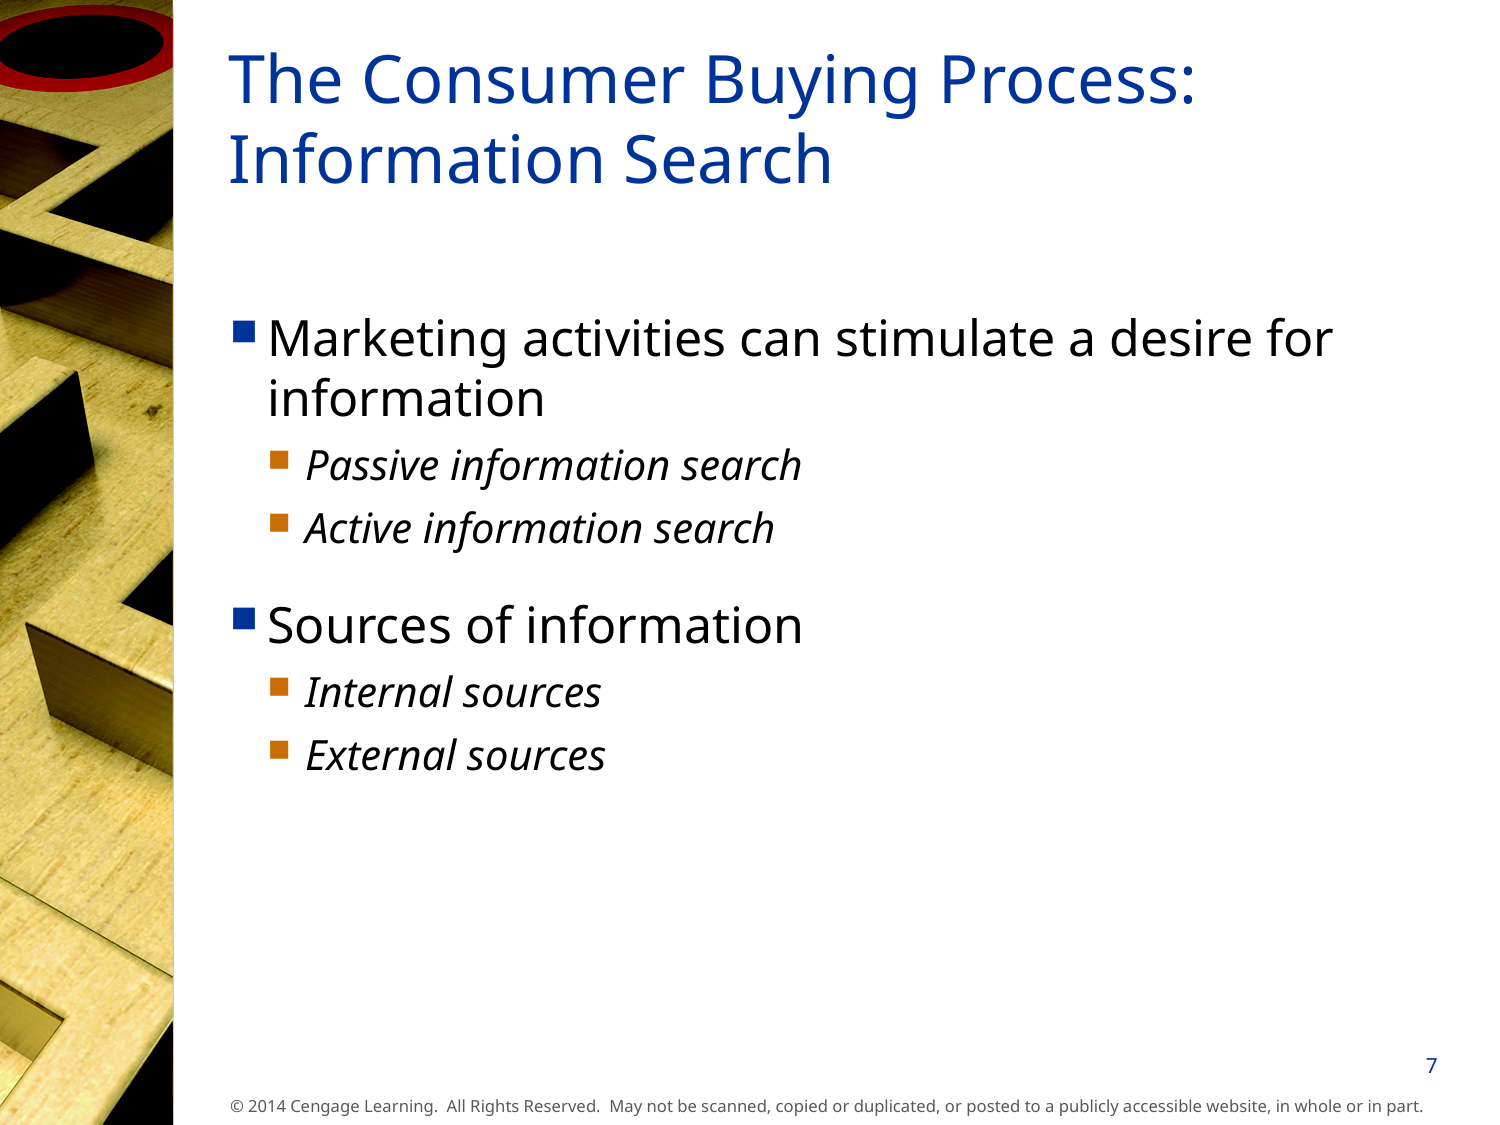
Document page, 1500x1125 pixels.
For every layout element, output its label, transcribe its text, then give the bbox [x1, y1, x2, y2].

slide_number 7 [1386, 1037, 1478, 1097]
title The Consumer Buying Process: Information Search [213, 29, 1454, 213]
picture [0, 0, 174, 1125]
list Marketing activities can stimulate a desire for information Passive information search Active information search Sources of information Internal sources External sources [215, 212, 1478, 981]
